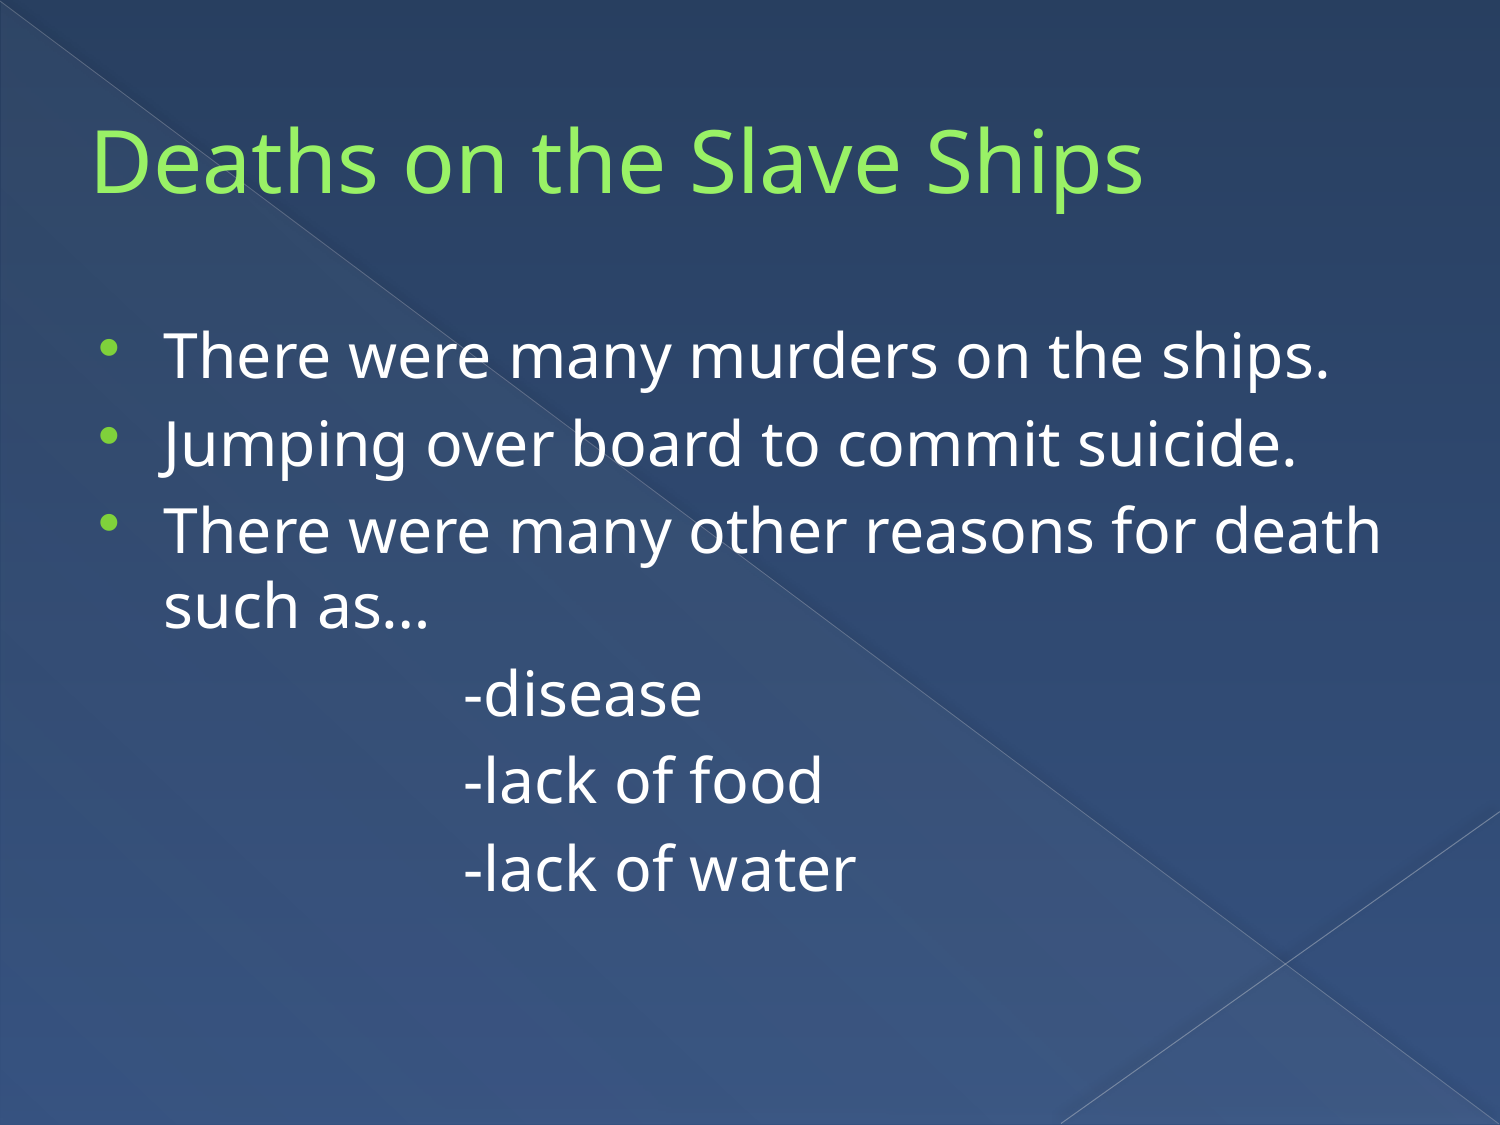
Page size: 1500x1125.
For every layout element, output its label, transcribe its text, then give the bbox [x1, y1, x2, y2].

title Deaths on the Slave Ships [75, 43, 1425, 274]
list There were many murders on the ships. Jumping over board to commit suicide. There were many other reasons for death such as… -disease -lack of food -lack of water [74, 308, 1426, 1060]
